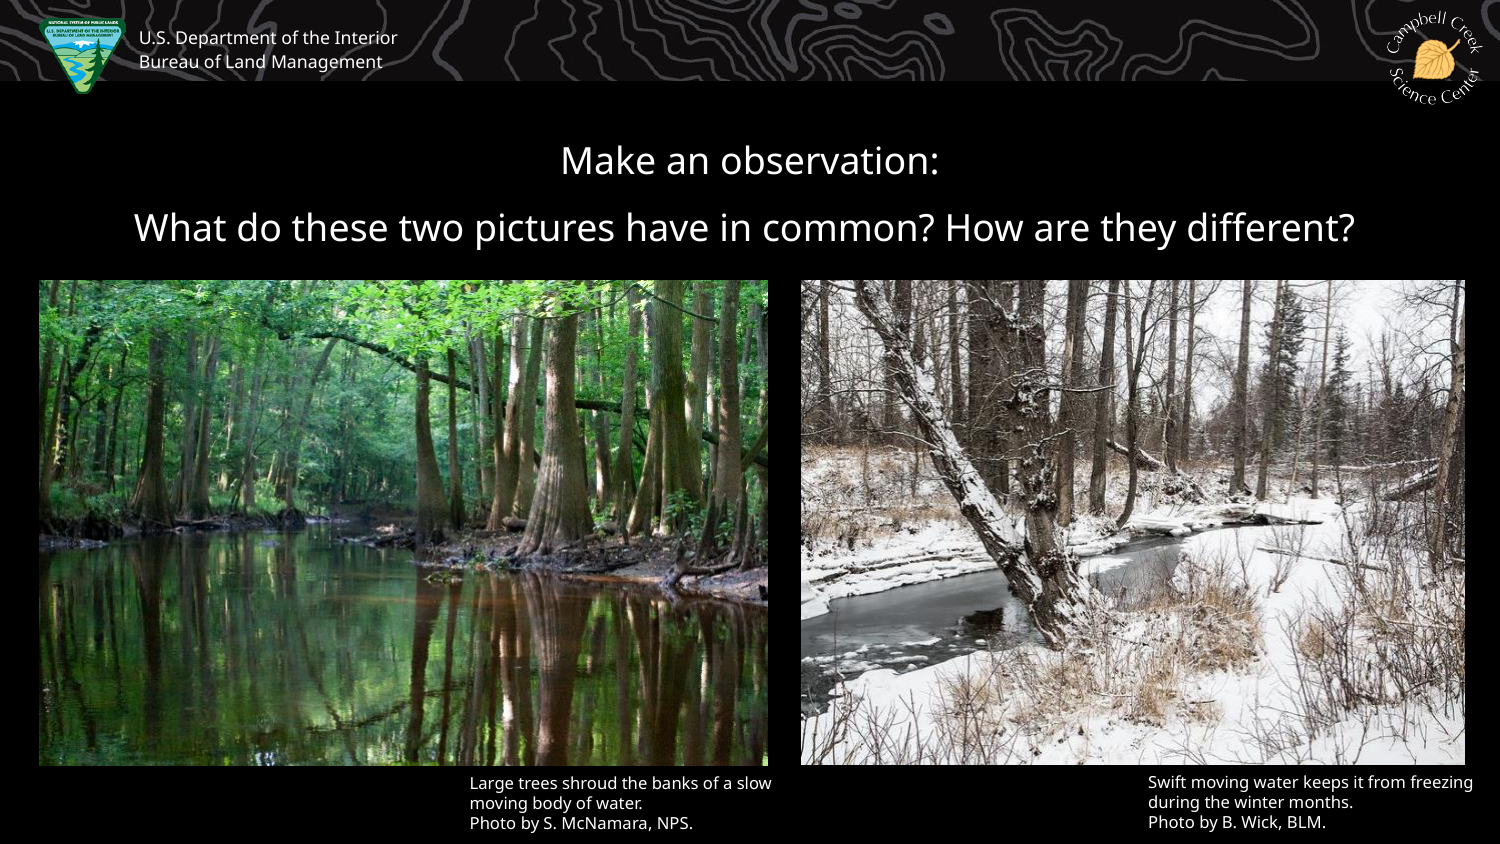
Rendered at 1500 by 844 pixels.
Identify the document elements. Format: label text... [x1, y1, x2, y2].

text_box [0, 0, 1500, 105]
title Make an observation: What do these two pictures have in common? How are they different? [51, 113, 1449, 247]
picture [801, 280, 1465, 766]
text_box Large trees shroud the banks of a slow moving body of water. Photo by S. McNamara, NPS. [454, 765, 794, 841]
text_box Swift moving water keeps it from freezing during the winter months. Photo by B. Wick, BLM. [1133, 756, 1498, 827]
picture [39, 279, 768, 766]
